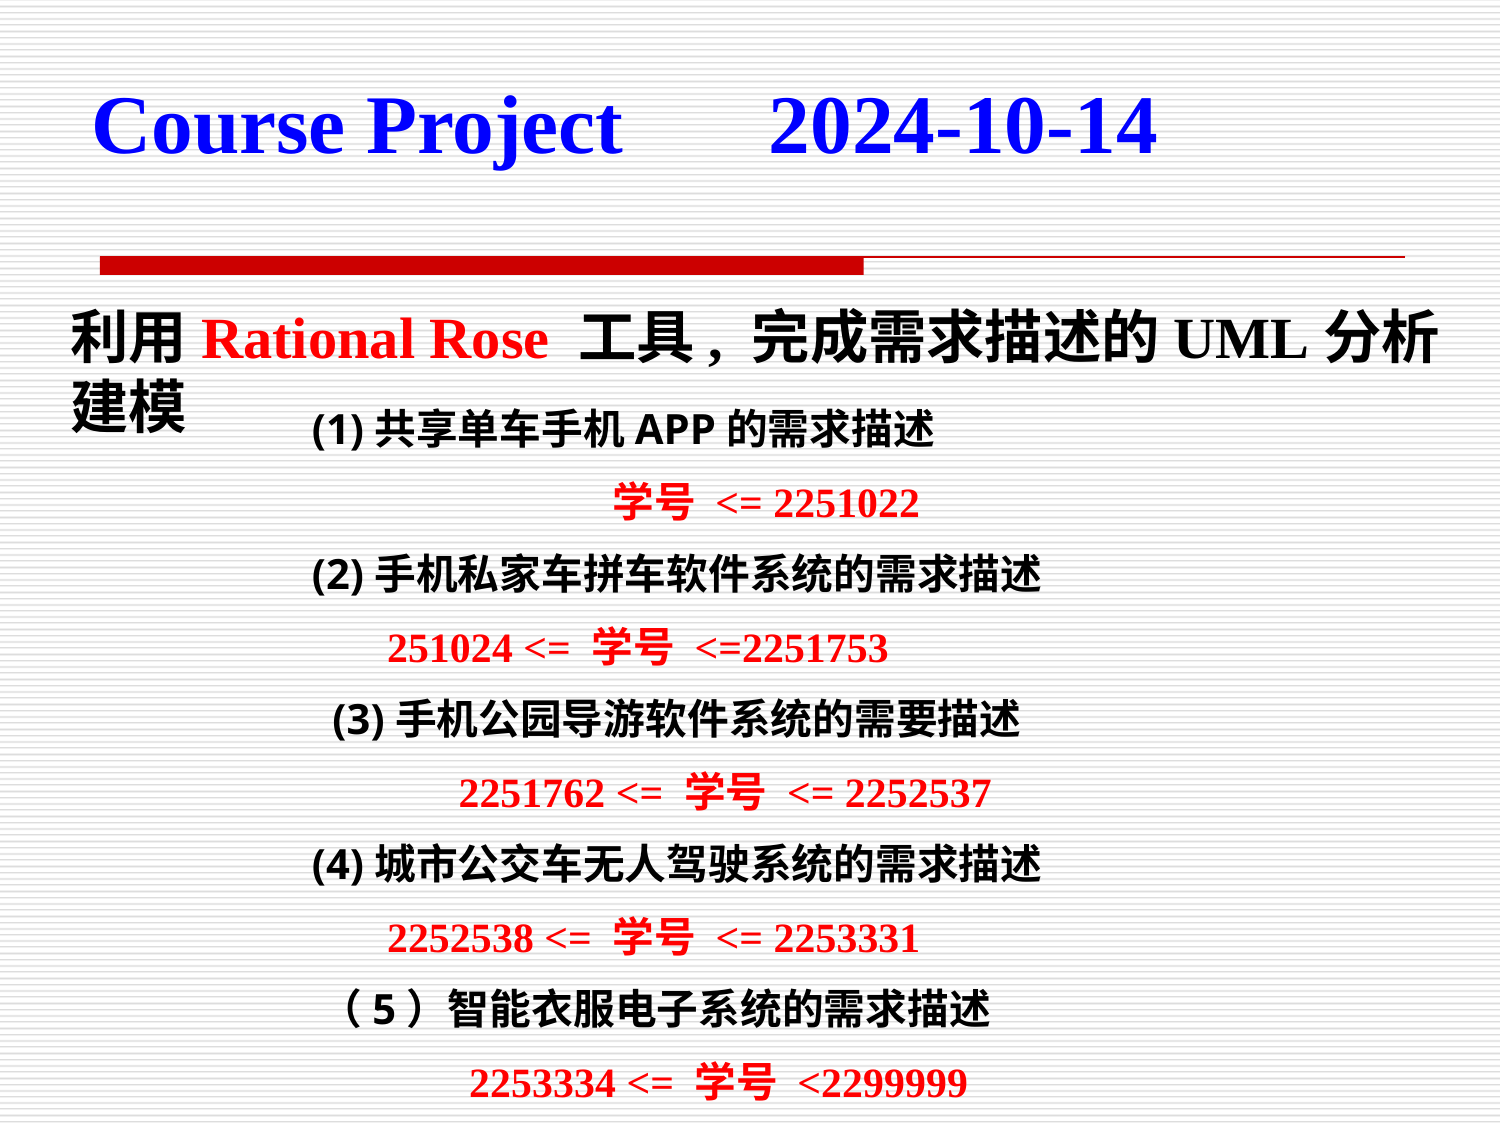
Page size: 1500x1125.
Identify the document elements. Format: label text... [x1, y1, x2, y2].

text_box 利用Rational Rose 工具, 完成需求描述的UML分析建模 [70, 299, 1486, 440]
picture [0, 0, 1500, 1125]
text_box Course Project 2024-10-14 [70, 70, 1452, 171]
text_box (1)共享单车手机APP的需求描述 学号 <= 2251022 (2)手机私家车拼车软件系统的需求描述 251024 <= 学号 <=2251753 (3)手机公园导游软件系统的需要描述 2251762 <= 学号 <= 2252537 (4)城市公交车无人驾驶系统的需求描述 2252538 <= 学号 <= 2253331 （5）智能衣服电子系统的需求描述 2253334 <= 学号 <2299999 [211, 385, 1437, 1125]
